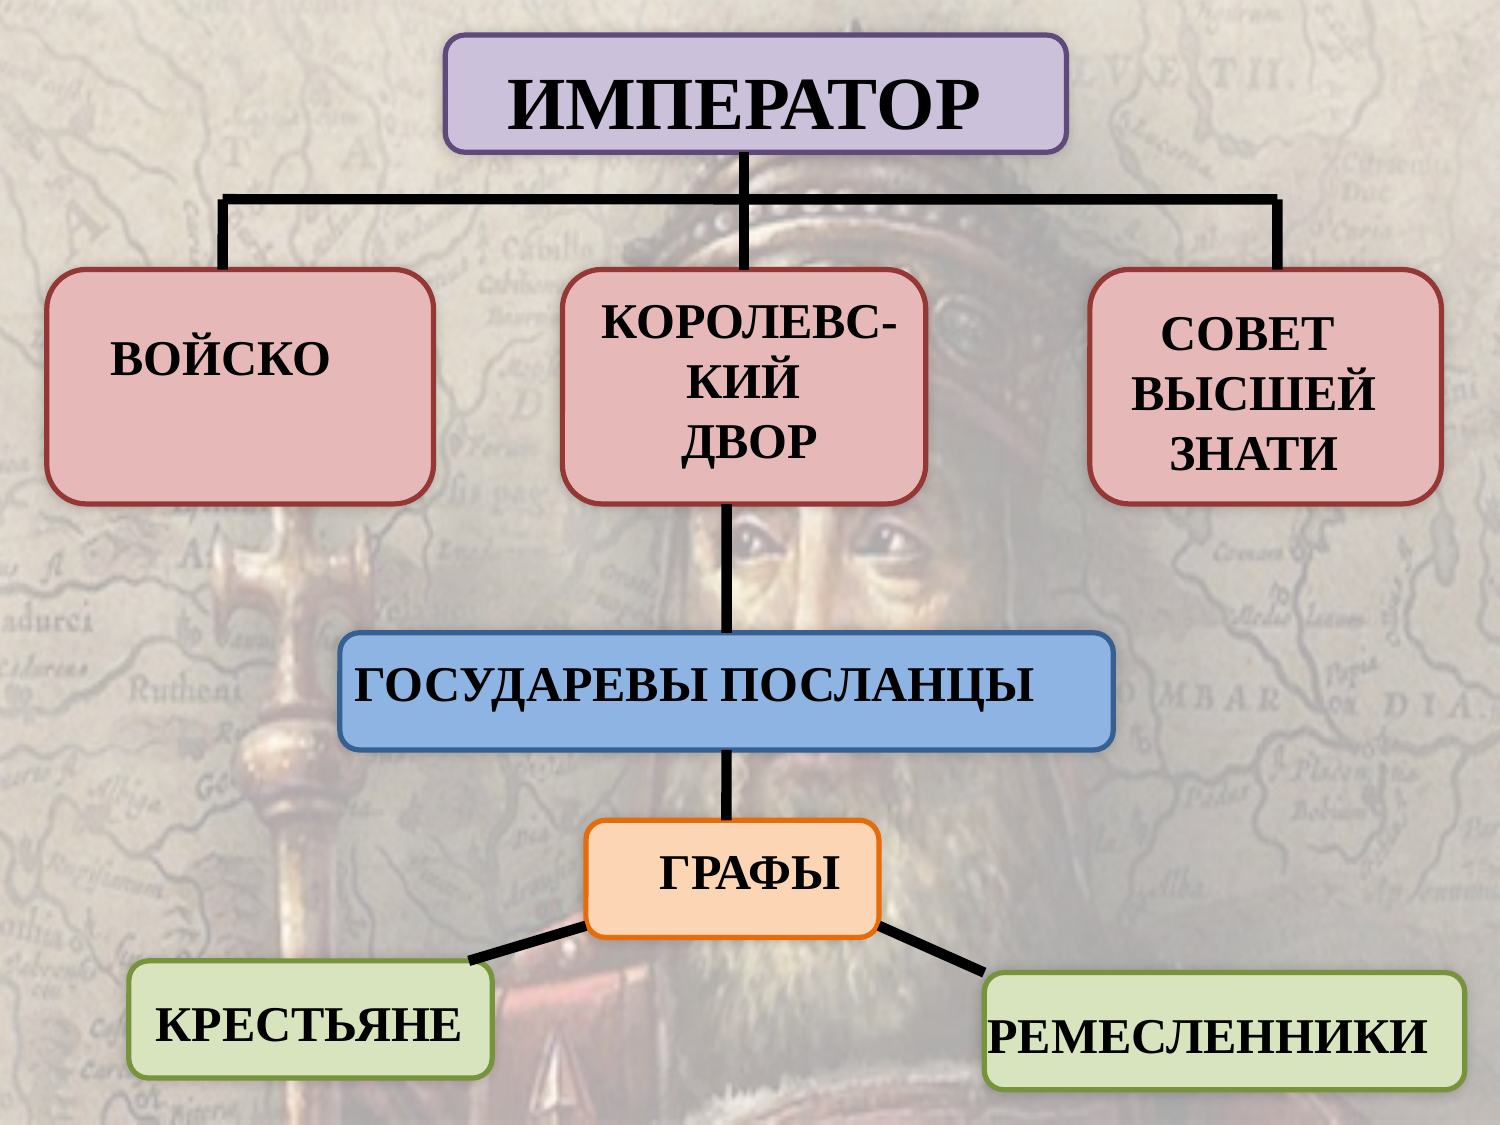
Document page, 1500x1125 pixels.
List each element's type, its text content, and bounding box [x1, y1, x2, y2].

text_box [1091, 267, 1444, 507]
text_box [583, 833, 882, 940]
text_box ГОСУДАРЕВЫ ПОСЛАНЦЫ [339, 644, 1161, 720]
text_box [126, 958, 495, 1081]
text_box [585, 818, 879, 831]
text_box [982, 1071, 1467, 1092]
text_box ВОЙСКО [95, 317, 424, 393]
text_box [878, 925, 985, 973]
text_box ИМПЕРАТОР [445, 46, 1043, 152]
text_box [339, 630, 1114, 644]
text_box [468, 925, 587, 962]
text_box РЕМЕСЛЕННИКИ [972, 996, 1500, 1071]
text_box КОРОЛЕВС-КИЙ ДВОР [585, 281, 914, 476]
text_box [44, 267, 436, 507]
text_box [560, 267, 928, 507]
text_box [443, 32, 1069, 155]
text_box [982, 970, 1467, 996]
text_box ГРАФЫ [585, 831, 914, 907]
text_box СОВЕТ ВЫСШЕЙ ЗНАТИ [1089, 292, 1418, 488]
text_box [337, 645, 1116, 753]
text_box КРЕСТЬЯНЕ [140, 984, 598, 1060]
